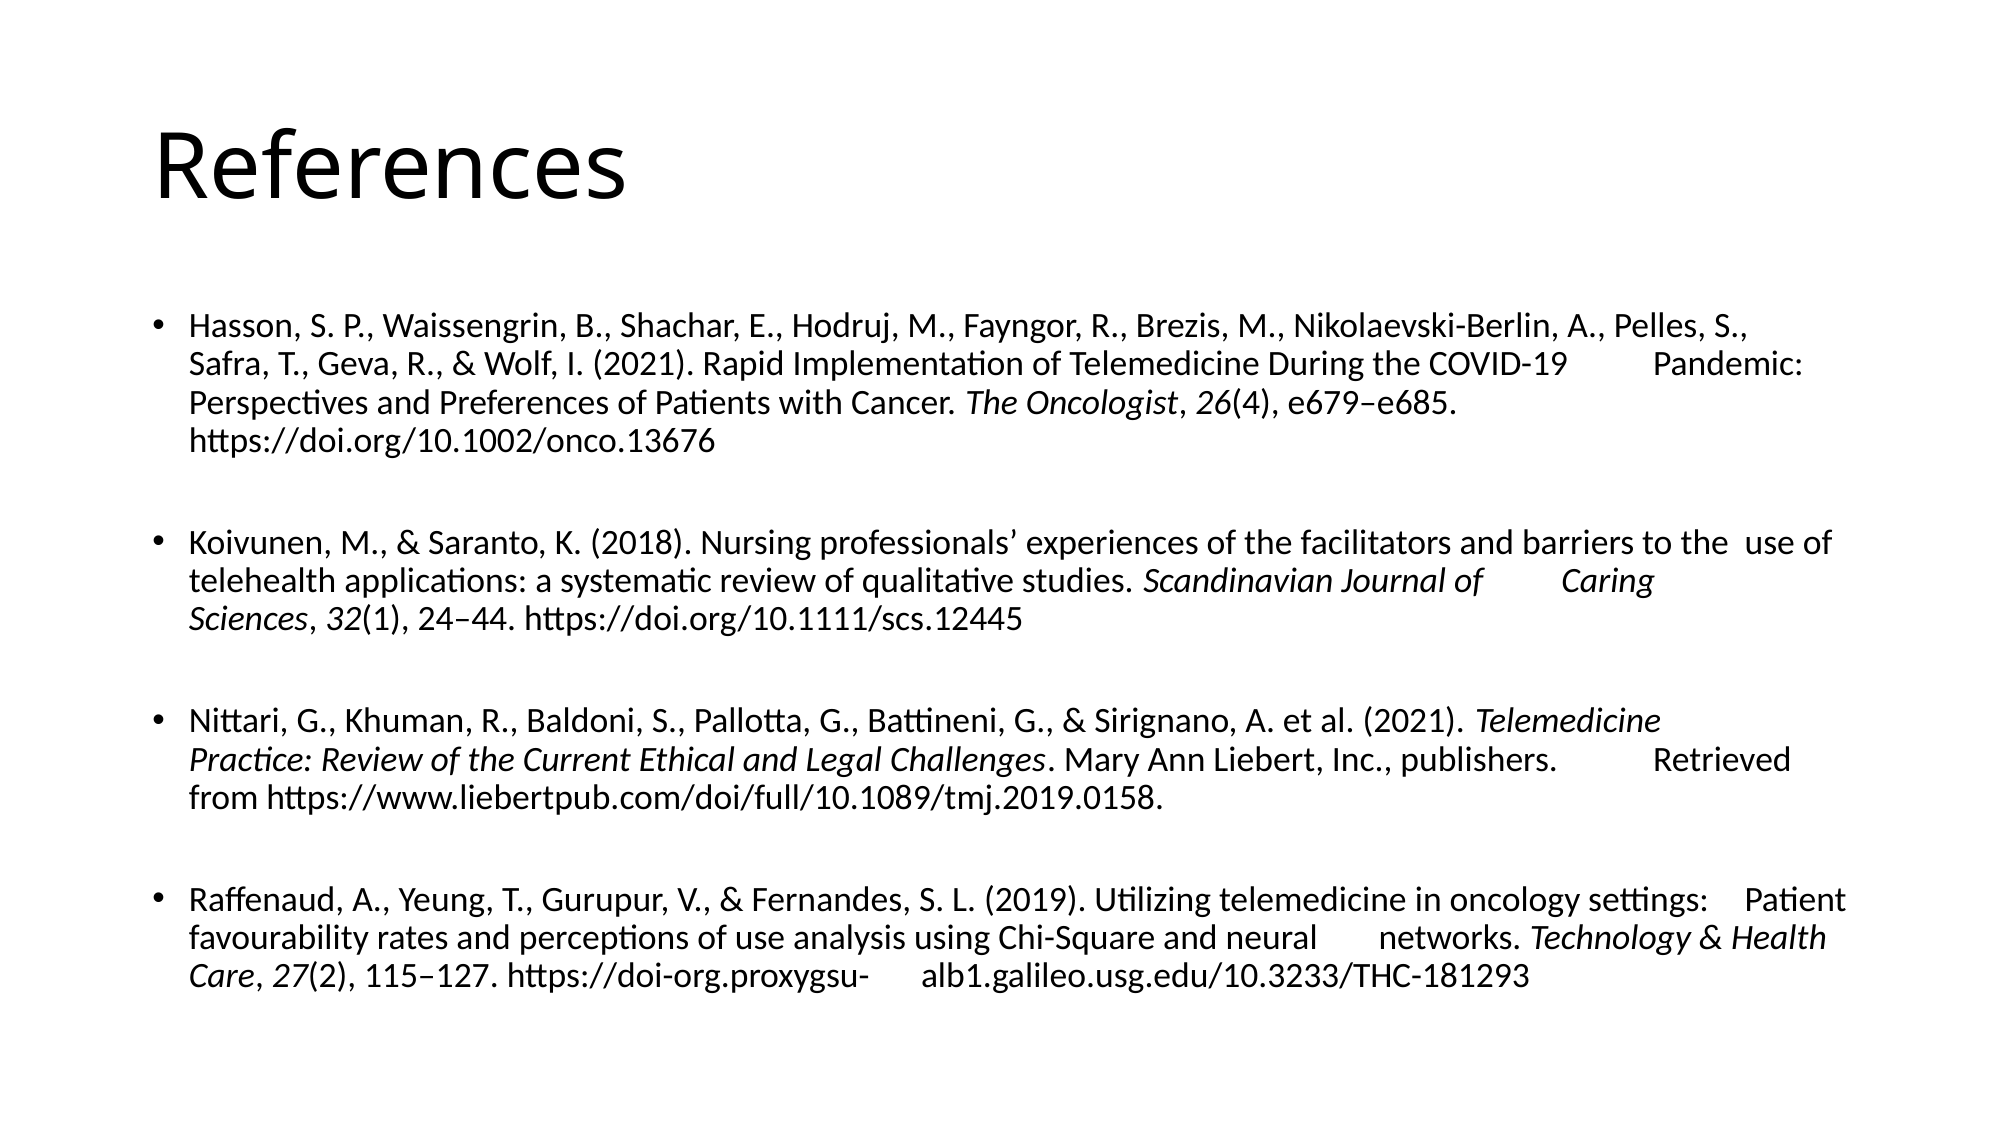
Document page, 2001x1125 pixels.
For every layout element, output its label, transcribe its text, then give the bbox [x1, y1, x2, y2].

title References [137, 59, 1863, 278]
list Hasson, S. P., Waissengrin, B., Shachar, E., Hodruj, M., Fayngor, R., Brezis, M., Nikolaevski-Berlin, A., Pelles, S., Safra, T., Geva, R., & Wolf, I. (2021). Rapid Implementation of Telemedicine During the COVID-19 Pandemic: Perspectives and Preferences of Patients with Cancer. The Oncologist, 26(4), e679–e685. https://doi.org/10.1002/onco.13676 Koivunen, M., & Saranto, K. (2018). Nursing professionals’ experiences of the facilitators and barriers to the use of telehealth applications: a systematic review of qualitative studies. Scandinavian Journal of Caring Sciences, 32(1), 24–44. https://doi.org/10.1111/scs.12445 Nittari, G., Khuman, R., Baldoni, S., Pallotta, G., Battineni, G., & Sirignano, A. et al. (2021). Telemedicine Practice: Review of the Current Ethical and Legal Challenges. Mary Ann Liebert, Inc., publishers. Retrieved from https://www.liebertpub.com/doi/full/10.1089/tmj.2019.0158. Raffenaud, A., Yeung, T., Gurupur, V., & Fernandes, S. L. (2019). Utilizing telemedicine in oncology settings: Patient favourability rates and perceptions of use analysis using Chi-Square and neural networks. Technology & Health Care, 27(2), 115–127. https://doi-org.proxygsu- alb1.galileo.usg.edu/10.3233/THC-181293 [137, 299, 1863, 1014]
